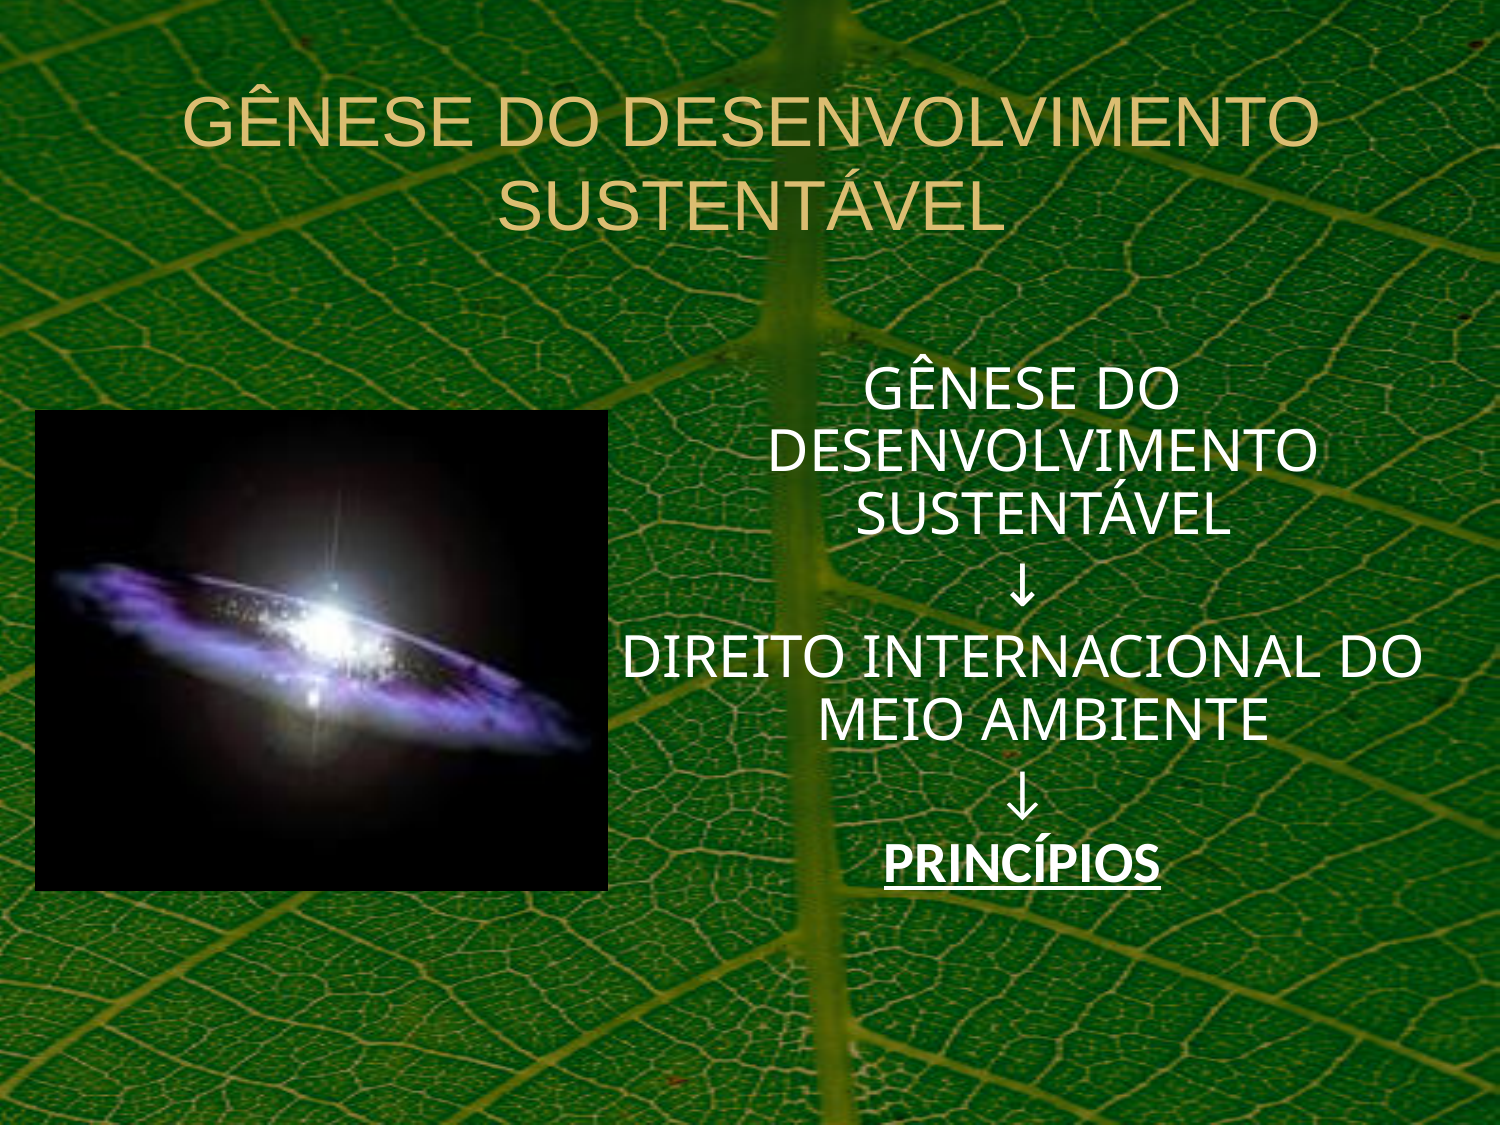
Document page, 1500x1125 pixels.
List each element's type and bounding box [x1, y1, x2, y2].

picture [34, 409, 609, 891]
list [0, 0, 1500, 1125]
